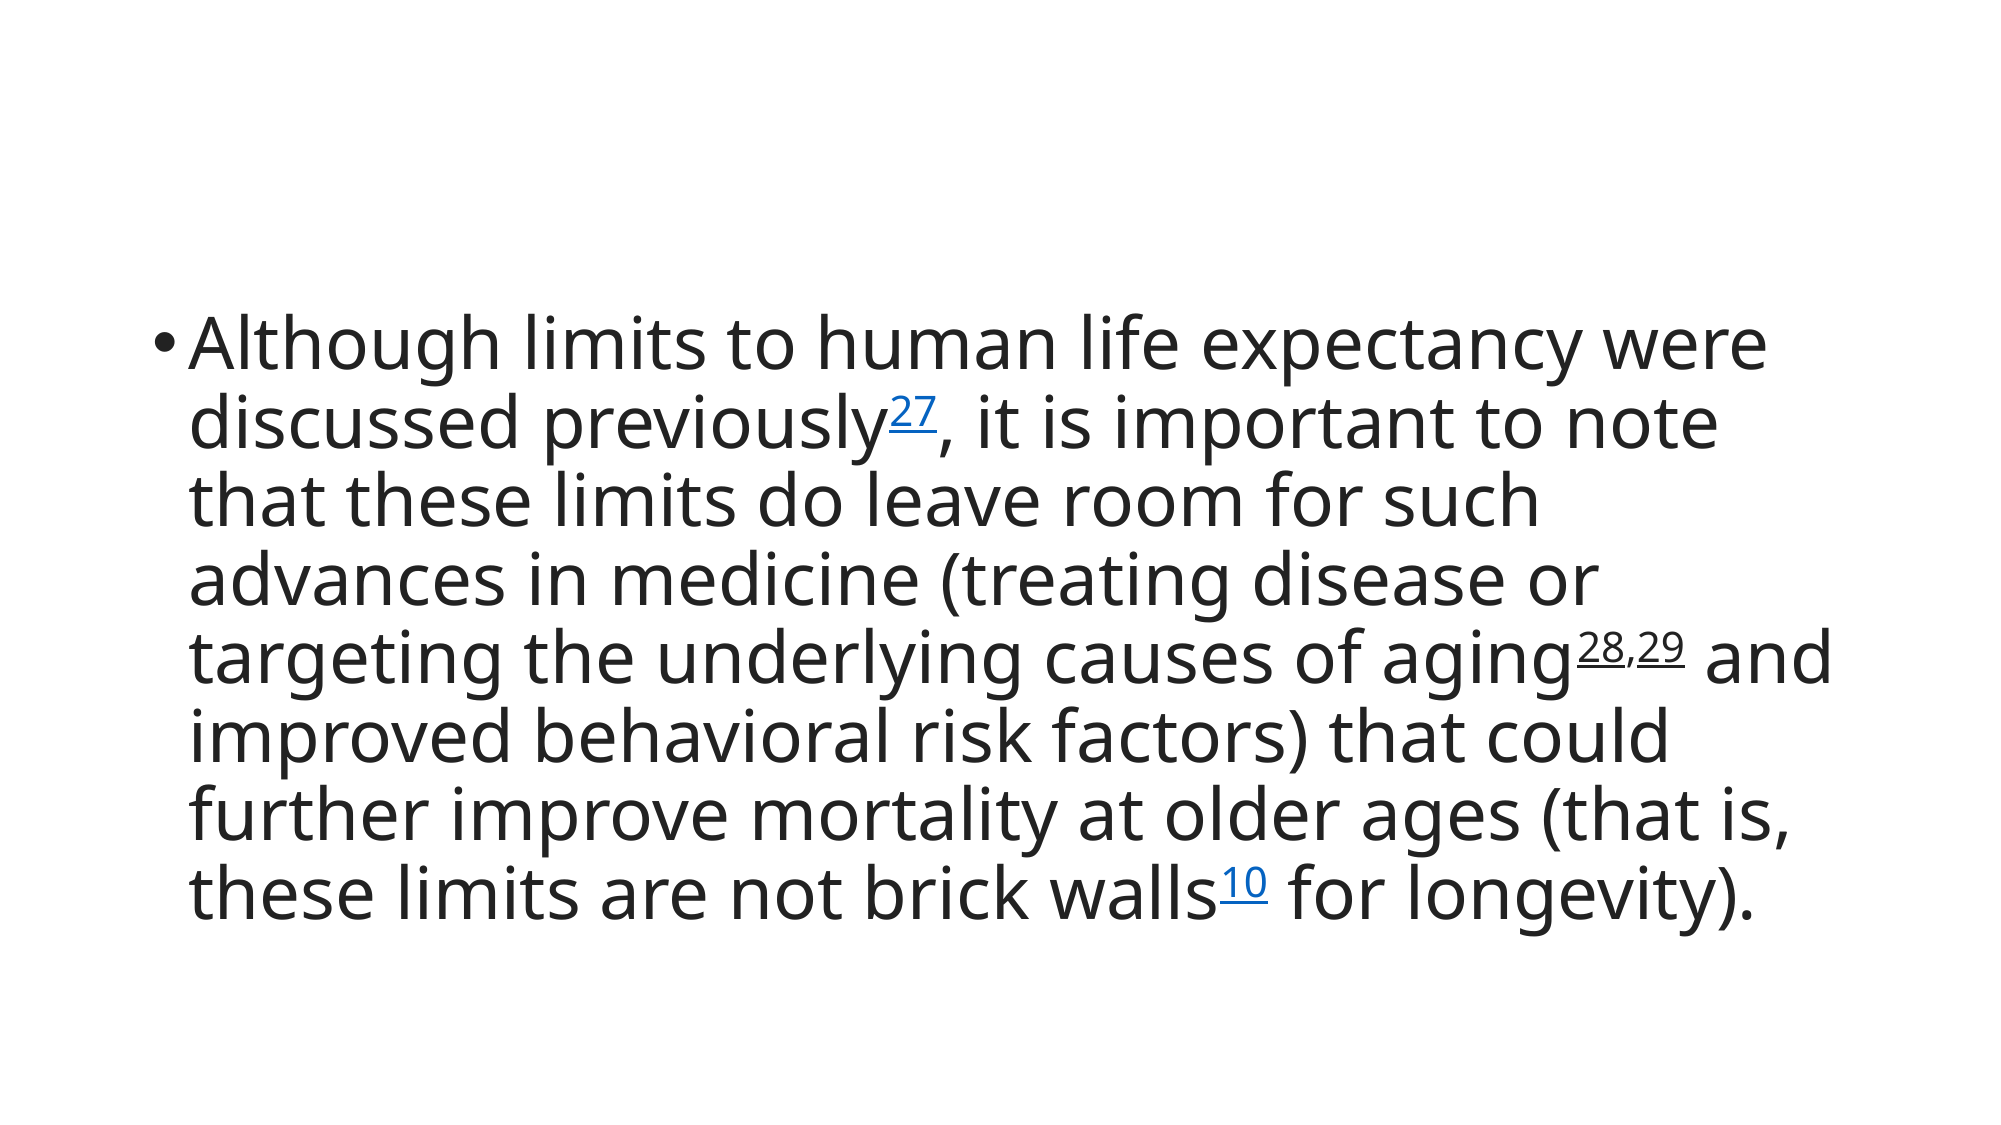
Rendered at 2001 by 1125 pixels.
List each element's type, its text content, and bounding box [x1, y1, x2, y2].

list Although limits to human life expectancy were discussed previously27, it is important to note that these limits do leave room for such advances in medicine (treating disease or targeting the underlying causes of aging28,29 and improved behavioral risk factors) that could further improve mortality at older ages (that is, these limits are not brick walls10 for longevity). [137, 299, 1863, 1014]
